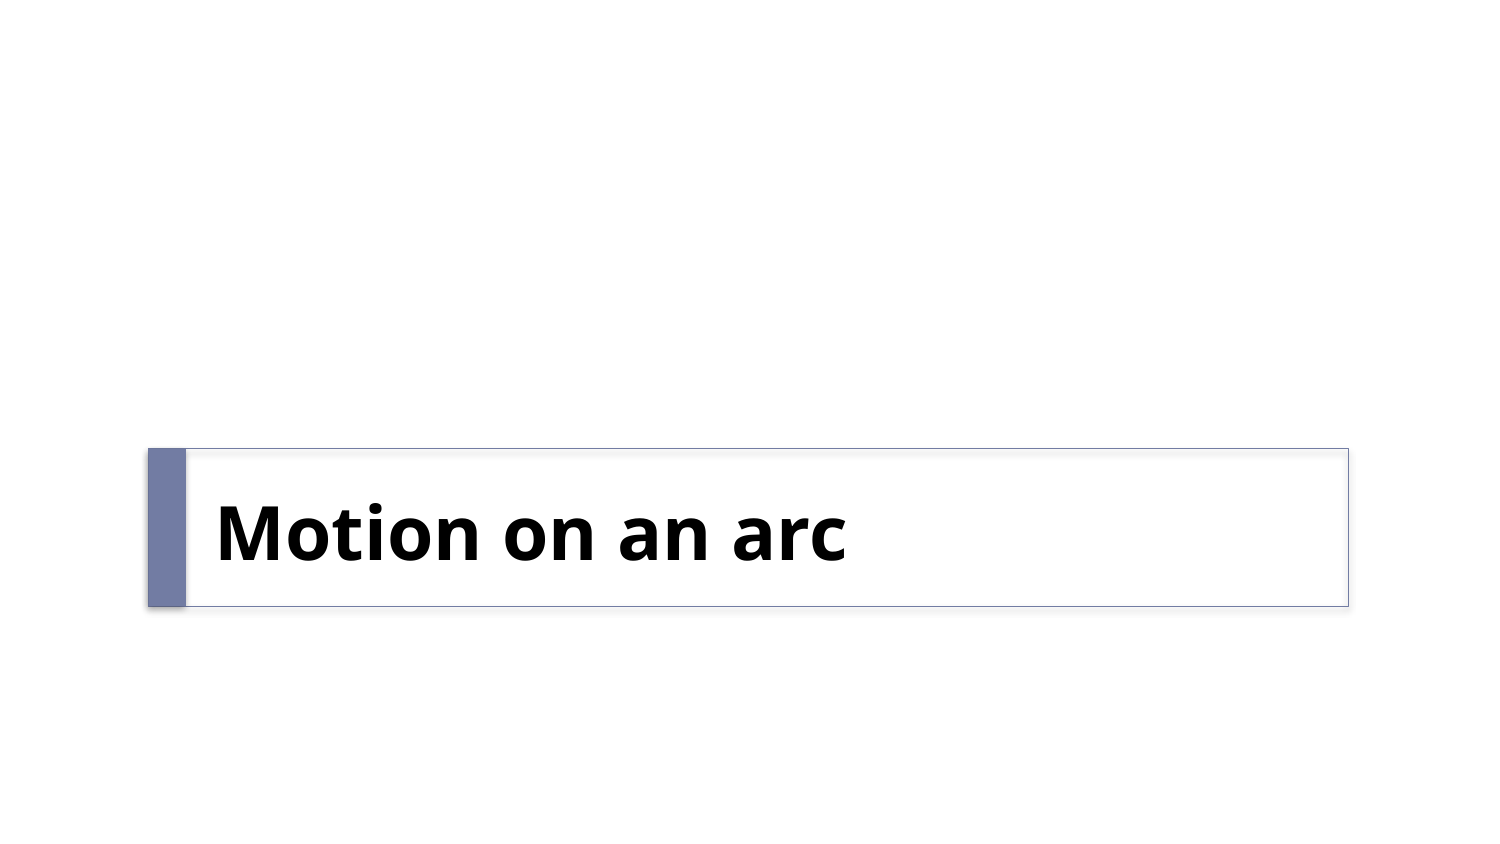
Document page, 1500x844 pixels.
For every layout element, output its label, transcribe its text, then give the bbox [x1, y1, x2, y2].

title Motion on an arc [200, 478, 1325, 600]
